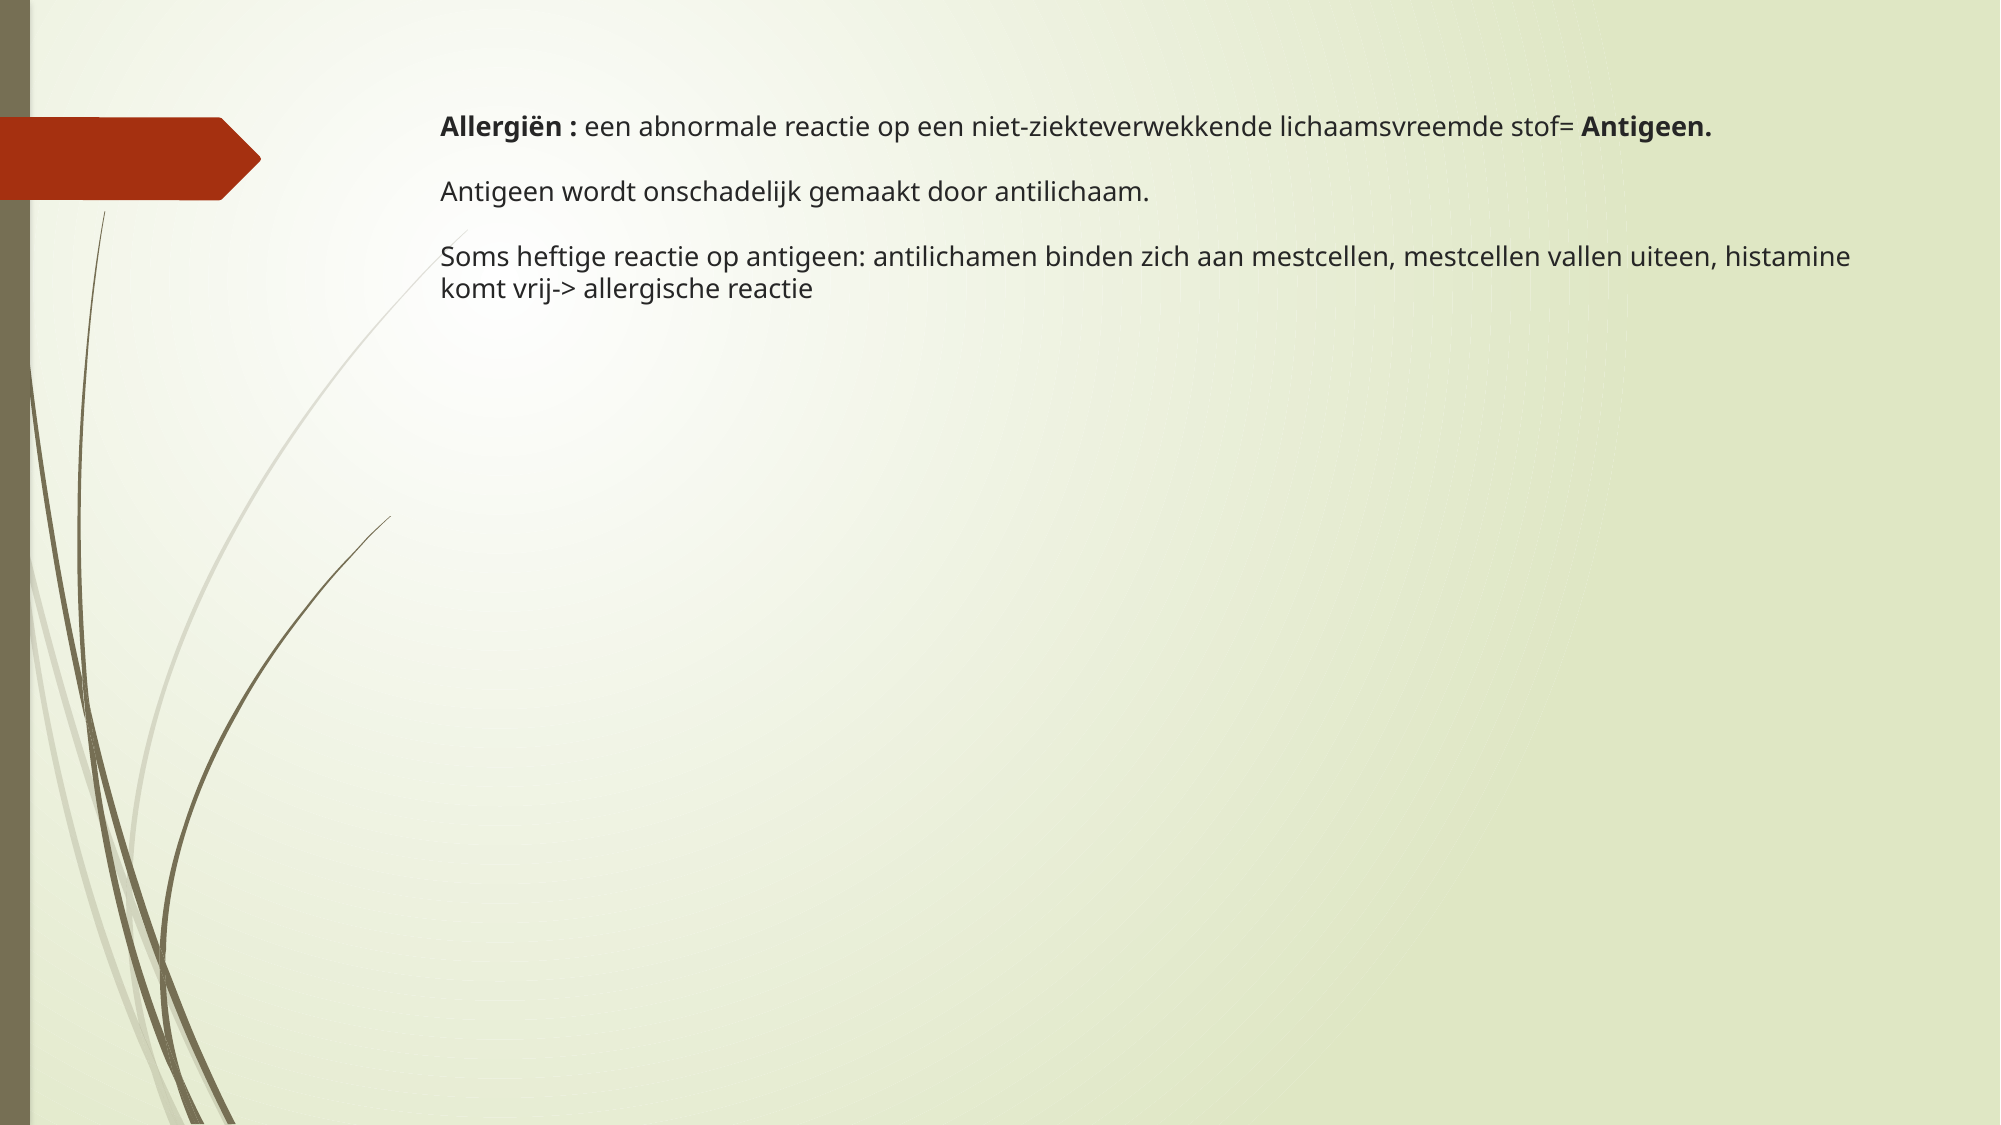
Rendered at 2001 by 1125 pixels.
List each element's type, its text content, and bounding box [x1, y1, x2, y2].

title Allergiën : een abnormale reactie op een niet-ziekteverwekkende lichaamsvreemde stof= Antigeen. Antigeen wordt onschadelijk gemaakt door antilichaam. Soms heftige reactie op antigeen: antilichamen binden zich aan mestcellen, mestcellen vallen uiteen, histamine komt vrij-> allergische reactie [425, 102, 1888, 313]
